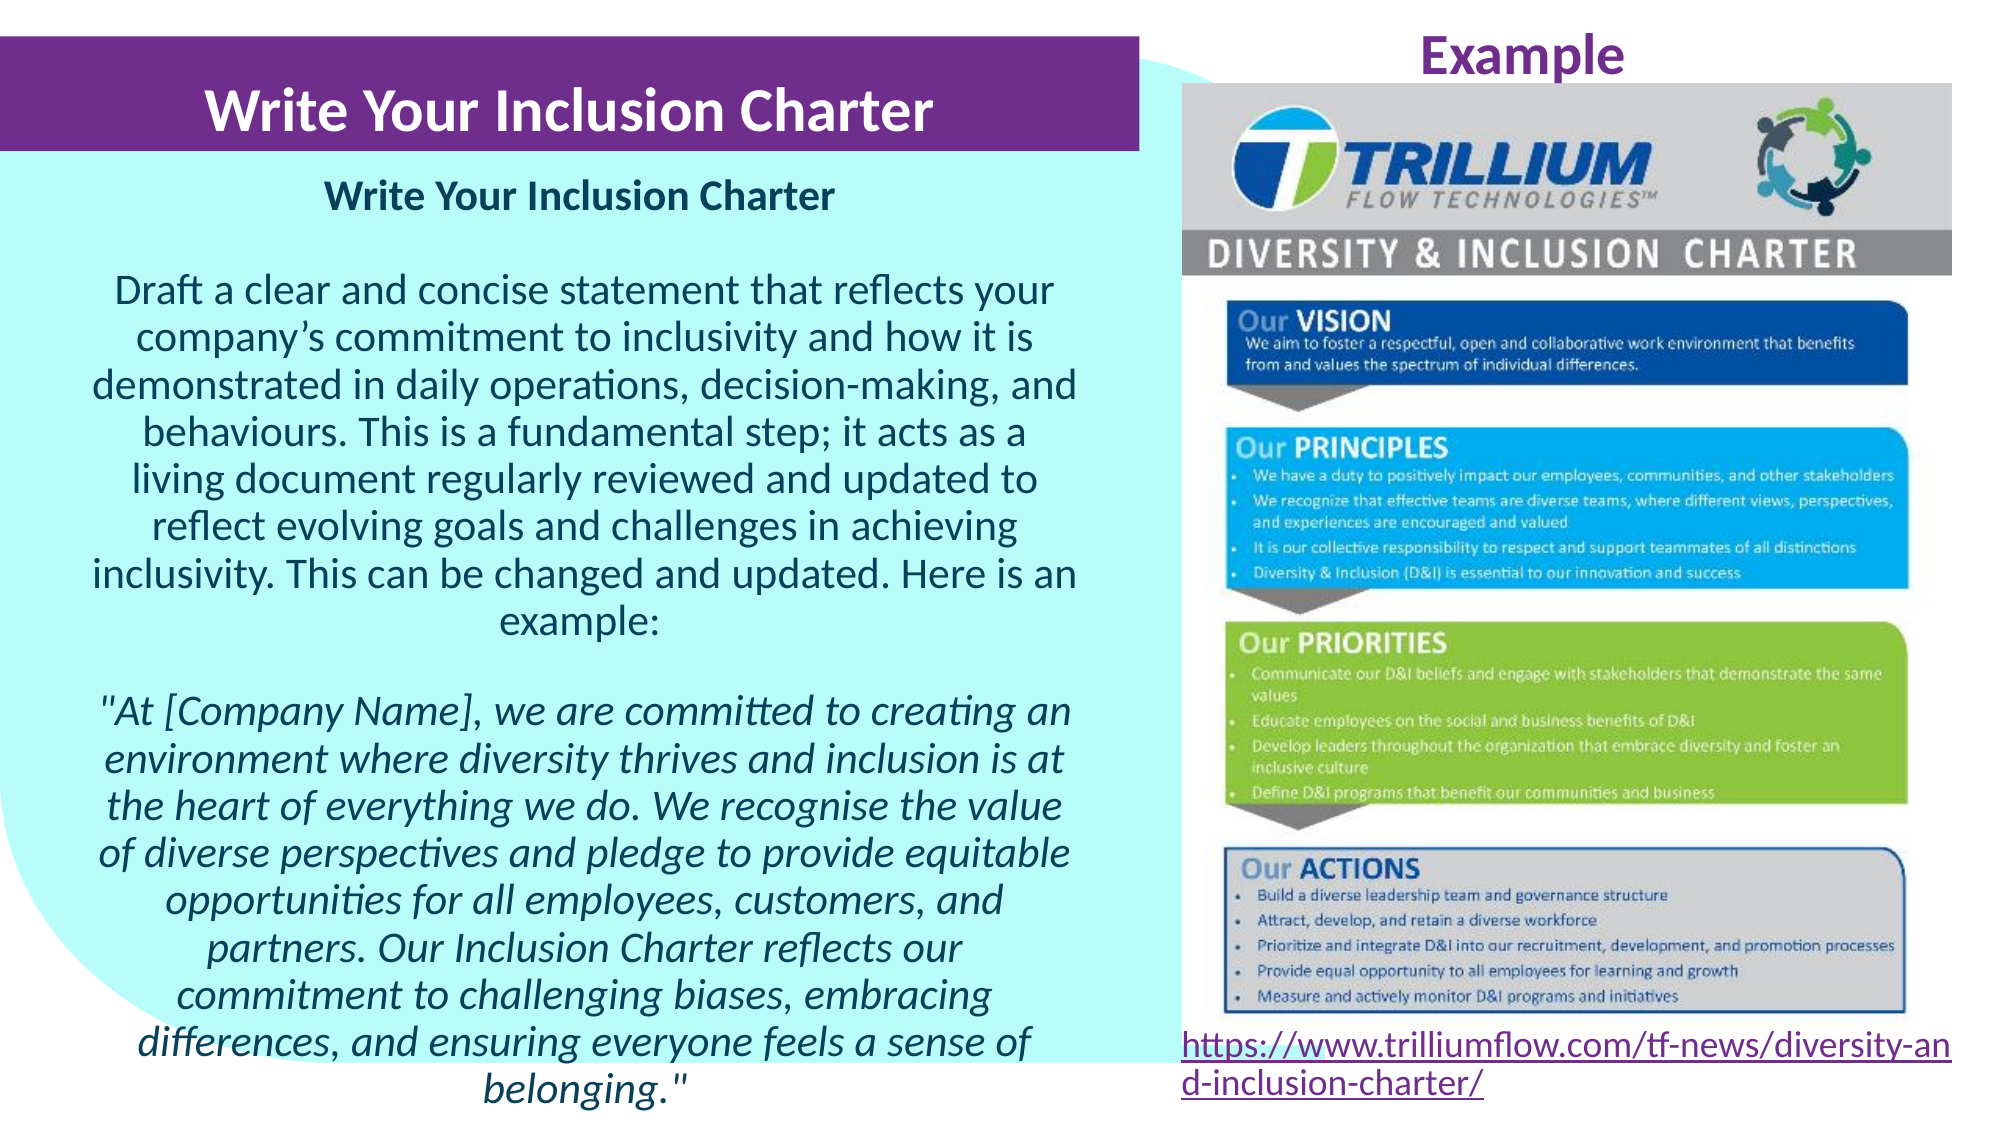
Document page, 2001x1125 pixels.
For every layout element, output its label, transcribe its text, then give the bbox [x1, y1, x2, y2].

text_box Write Your Inclusion Charter Draft a clear and concise statement that reflects your company’s commitment to inclusivity and how it is demonstrated in daily operations, decision-making, and behaviours. This is a fundamental step; it acts as a living document regularly reviewed and updated to reflect evolving goals and challenges in achieving inclusivity. This can be changed and updated. Here is an example: "At [Company Name], we are committed to creating an environment where diversity thrives and inclusion is at the heart of everything we do. We recognise the value of diverse perspectives and pledge to provide equitable opportunities for all employees, customers, and partners. Our Inclusion Charter reflects our commitment to challenging biases, embracing differences, and ensuring everyone feels a sense of belonging." [76, 484, 1094, 917]
text_box Write Your Inclusion Charter [0, 36, 1140, 152]
picture [1182, 83, 1952, 1045]
text_box Example [1285, 8, 1761, 83]
text_box https://www.trilliumflow.com/tf-news/diversity-and-inclusion-charter/ [1166, 1012, 1968, 1118]
